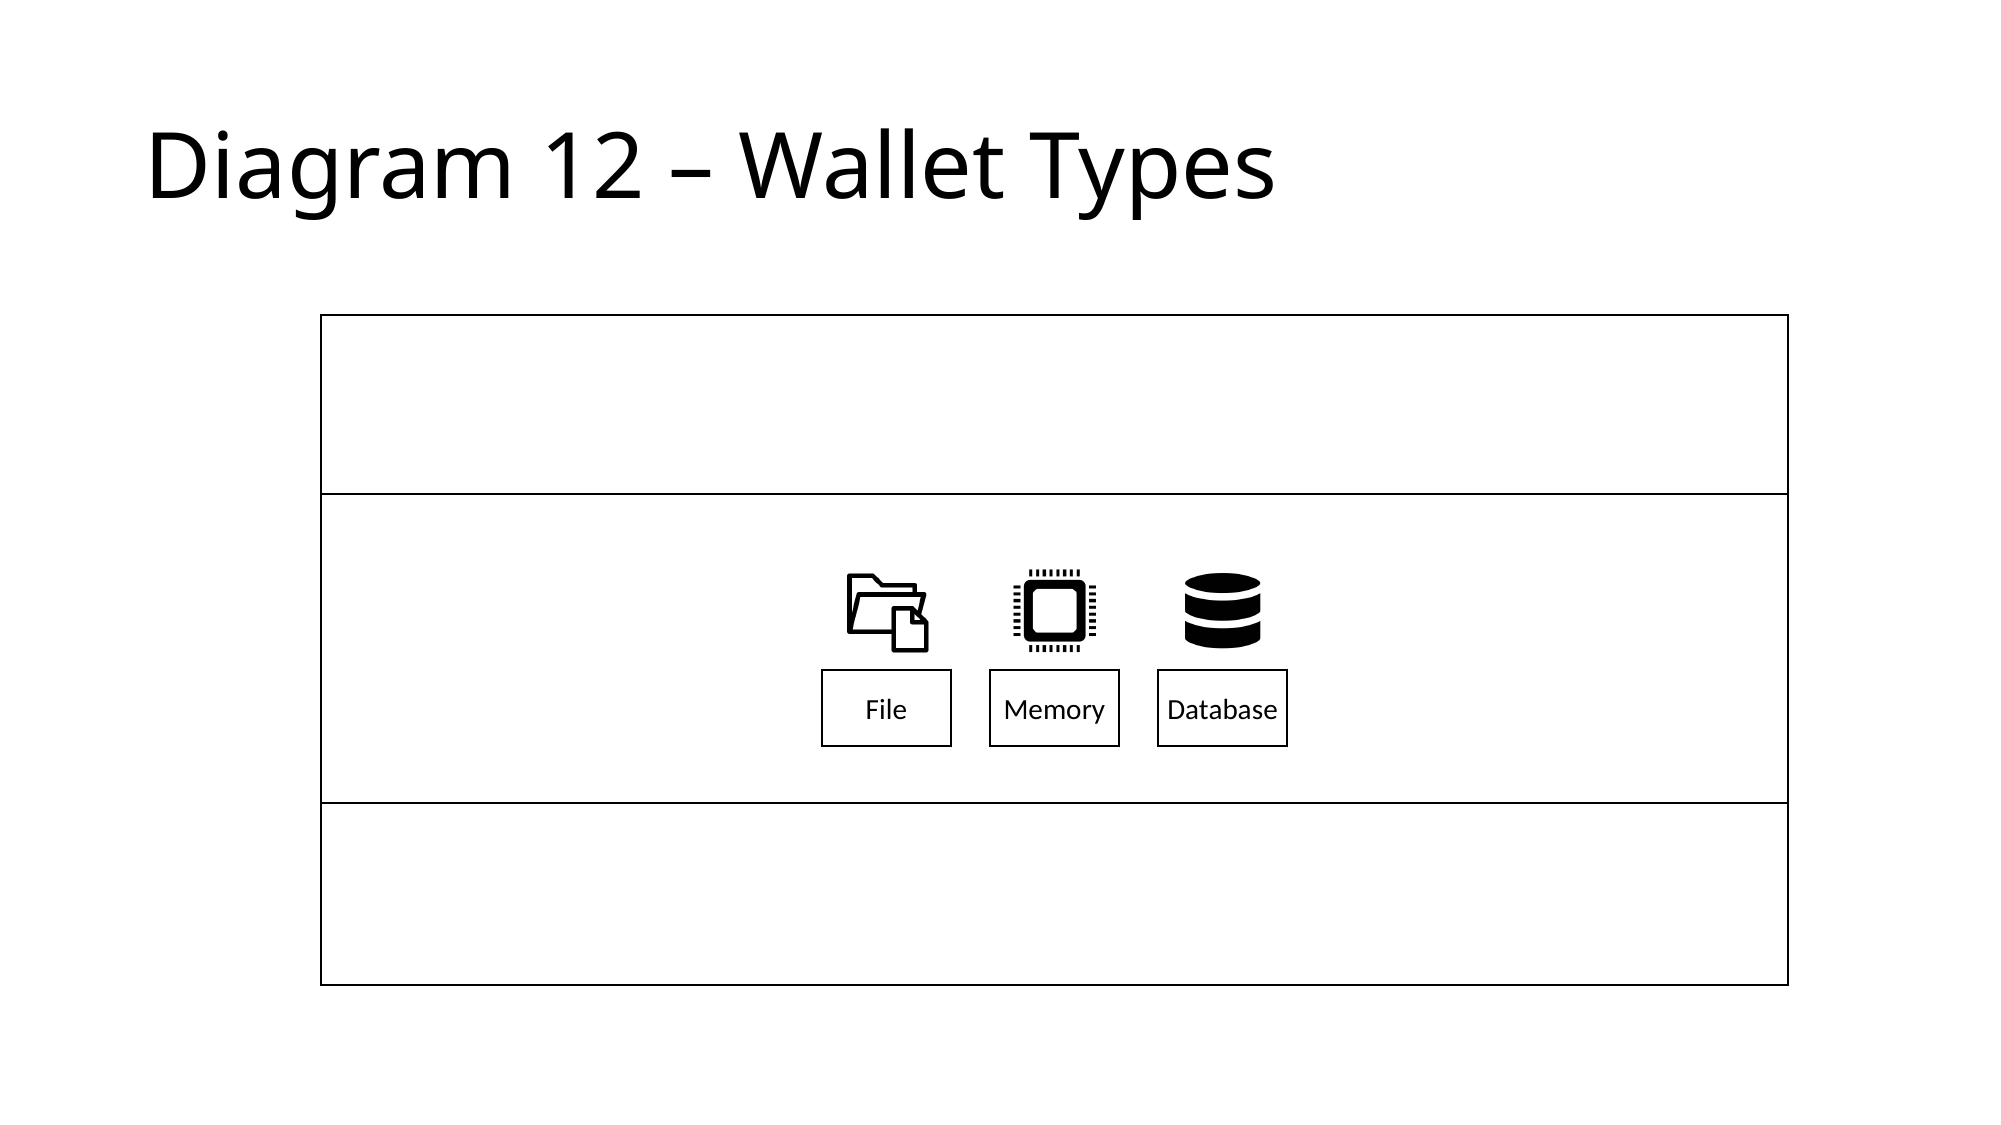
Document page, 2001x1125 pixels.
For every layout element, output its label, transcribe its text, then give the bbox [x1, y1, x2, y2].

title Diagram 12 – Wallet Types [136, 59, 1863, 278]
text_box [320, 804, 1788, 986]
text_box [320, 495, 1788, 802]
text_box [821, 558, 1288, 747]
text_box [320, 315, 1788, 493]
